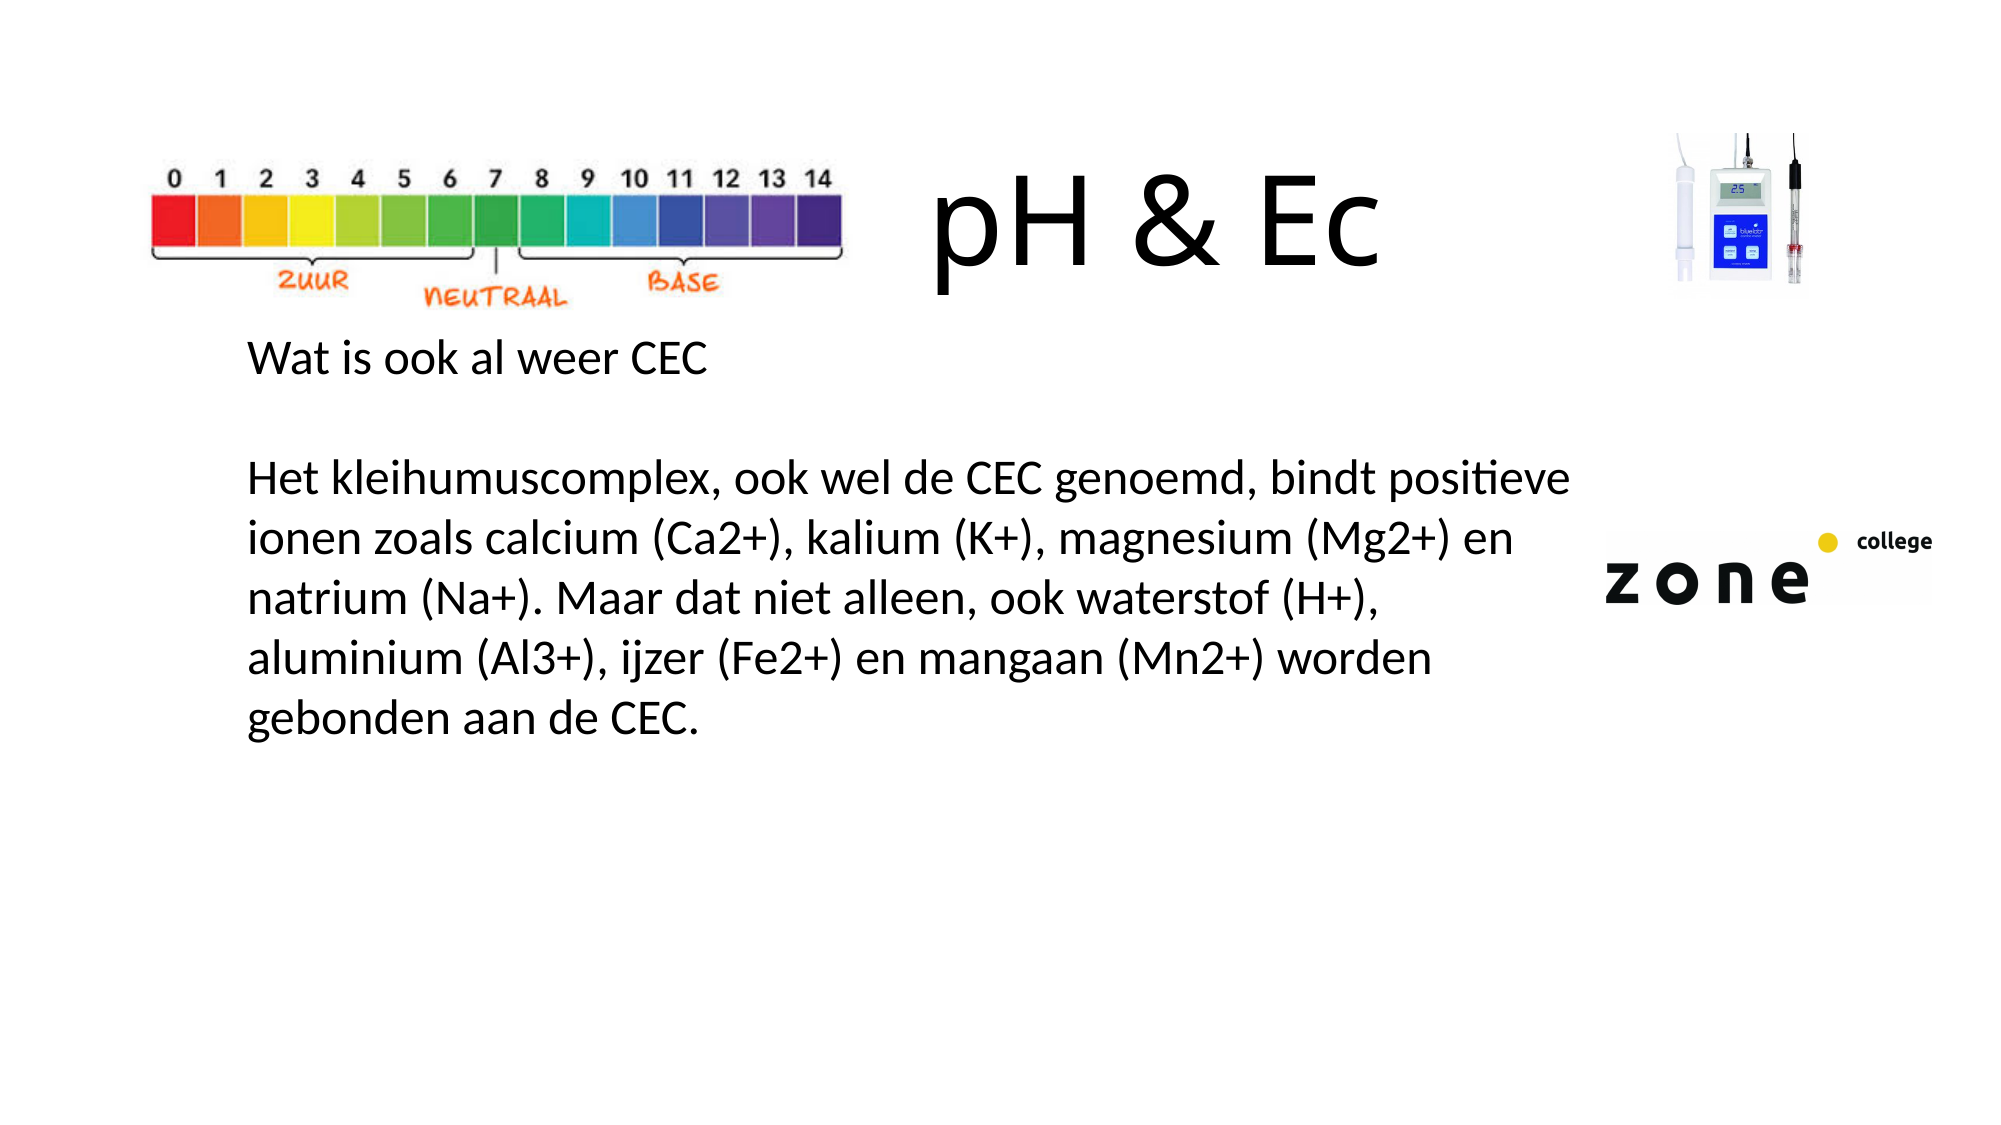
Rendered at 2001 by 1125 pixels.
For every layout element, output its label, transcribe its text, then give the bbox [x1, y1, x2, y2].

picture [1606, 531, 1932, 605]
text_box Wat is ook al weer CEC ​Het kleihumuscomplex, ook wel de CEC genoemd, bindt positieve ionen zoals calcium (Ca2+), kalium (K+), magnesium (Mg2+) en natrium (Na+). Maar dat niet alleen, ook waterstof (H+), aluminium (Al3+), ijzer (Fe2+) en mangaan (Mn2+) worden gebonden aan de CEC. [232, 317, 1607, 813]
text_box pH & Ec [912, 133, 1399, 298]
picture [136, 147, 860, 318]
picture [1654, 133, 1821, 299]
